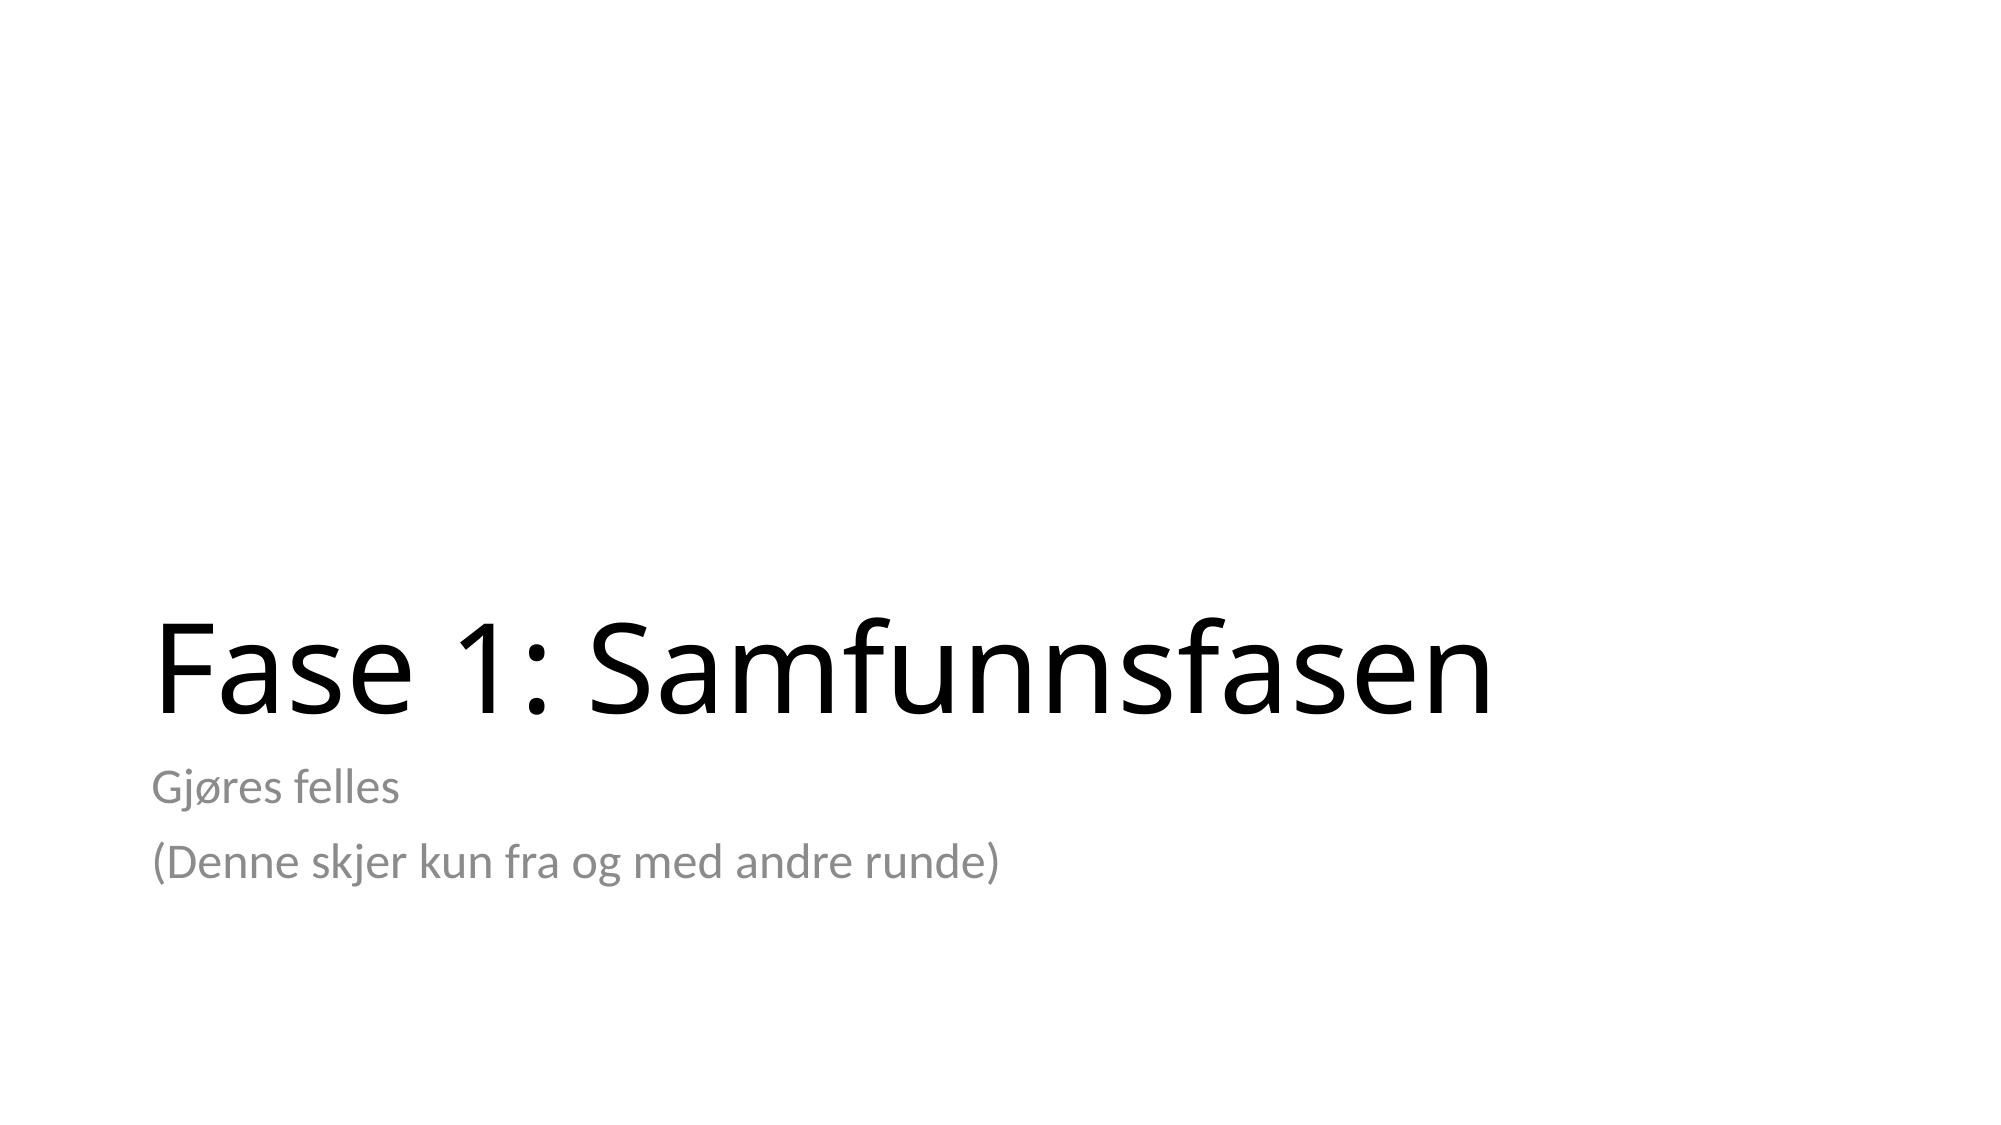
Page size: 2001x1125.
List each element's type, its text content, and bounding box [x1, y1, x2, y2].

title Fase 1: Samfunnsfasen [136, 280, 1862, 749]
list Gjøres felles (Denne skjer kun fra og med andre runde) [136, 752, 1862, 999]
